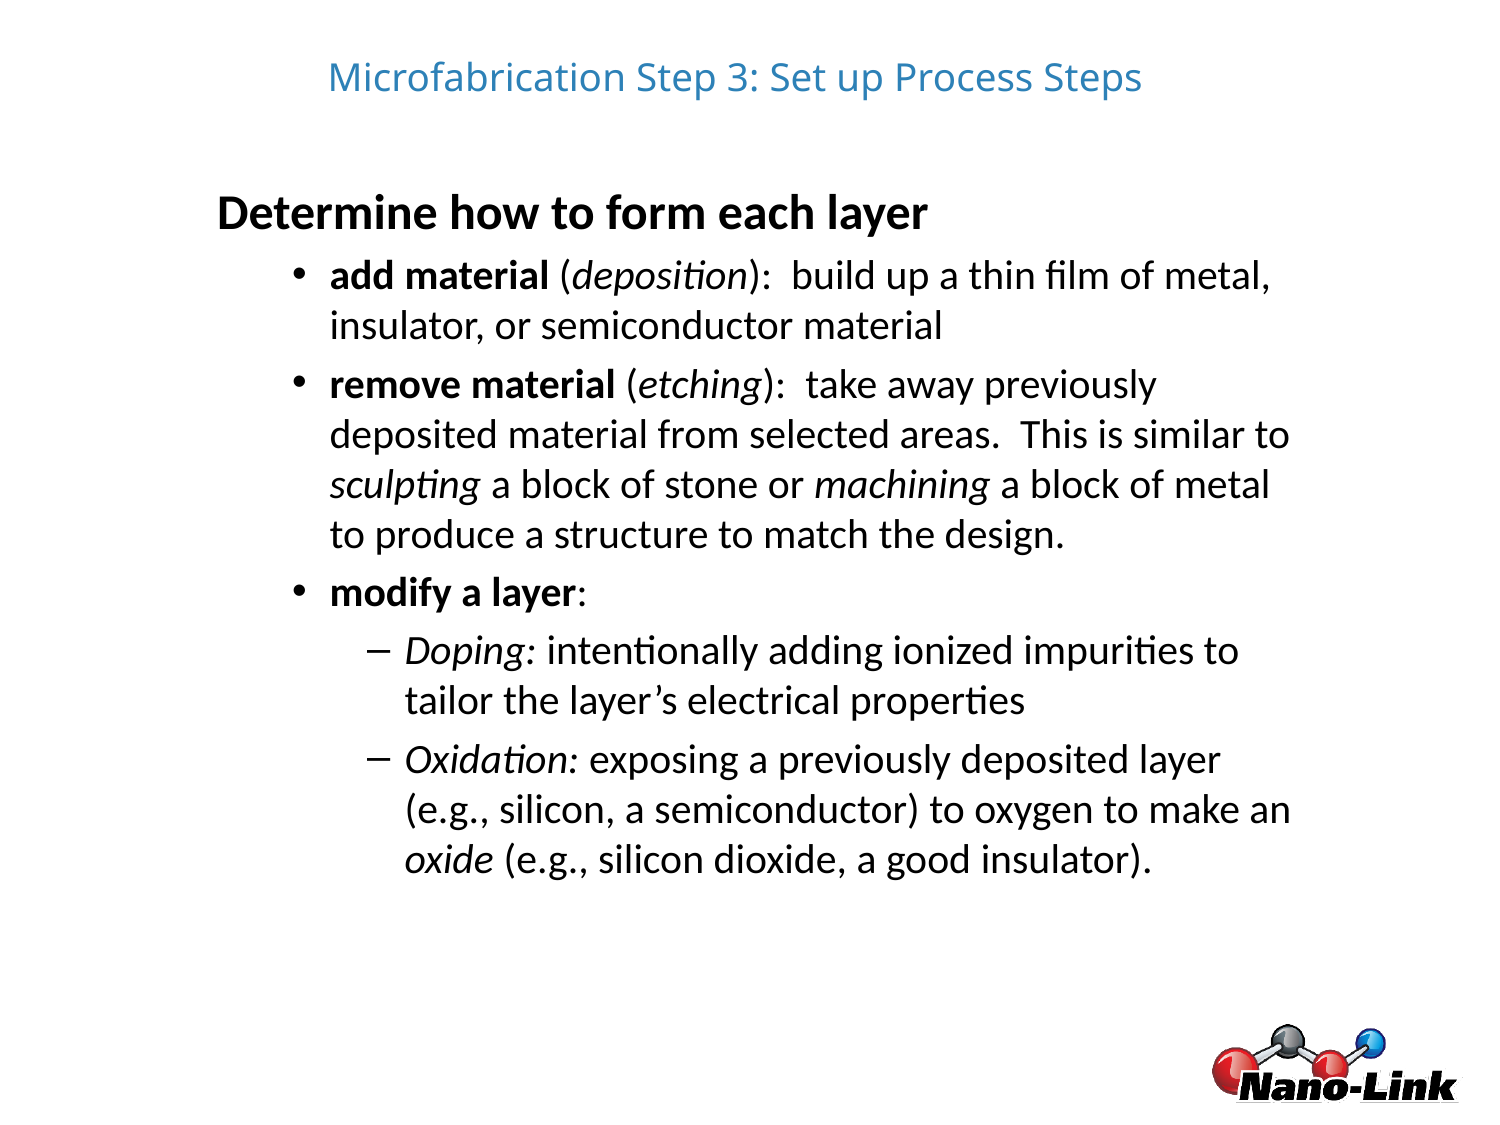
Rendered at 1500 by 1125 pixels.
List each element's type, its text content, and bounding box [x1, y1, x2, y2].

list Determine how to form each layer add material (deposition): build up a thin film of metal, insulator, or semiconductor material remove material (etching): take away previously deposited material from selected areas. This is similar to sculpting a block of stone or machining a block of metal to produce a structure to match the design. modify a layer: Doping: intentionally adding ionized impurities to tailor the layer’s electrical properties Oxidation: exposing a previously deposited layer (e.g., silicon, a semiconductor) to oxygen to make an oxide (e.g., silicon dioxide, a good insulator). [127, 172, 1323, 1049]
picture [1212, 1024, 1463, 1103]
title Microfabrication Step 3: Set up Process Steps [60, 44, 1411, 154]
